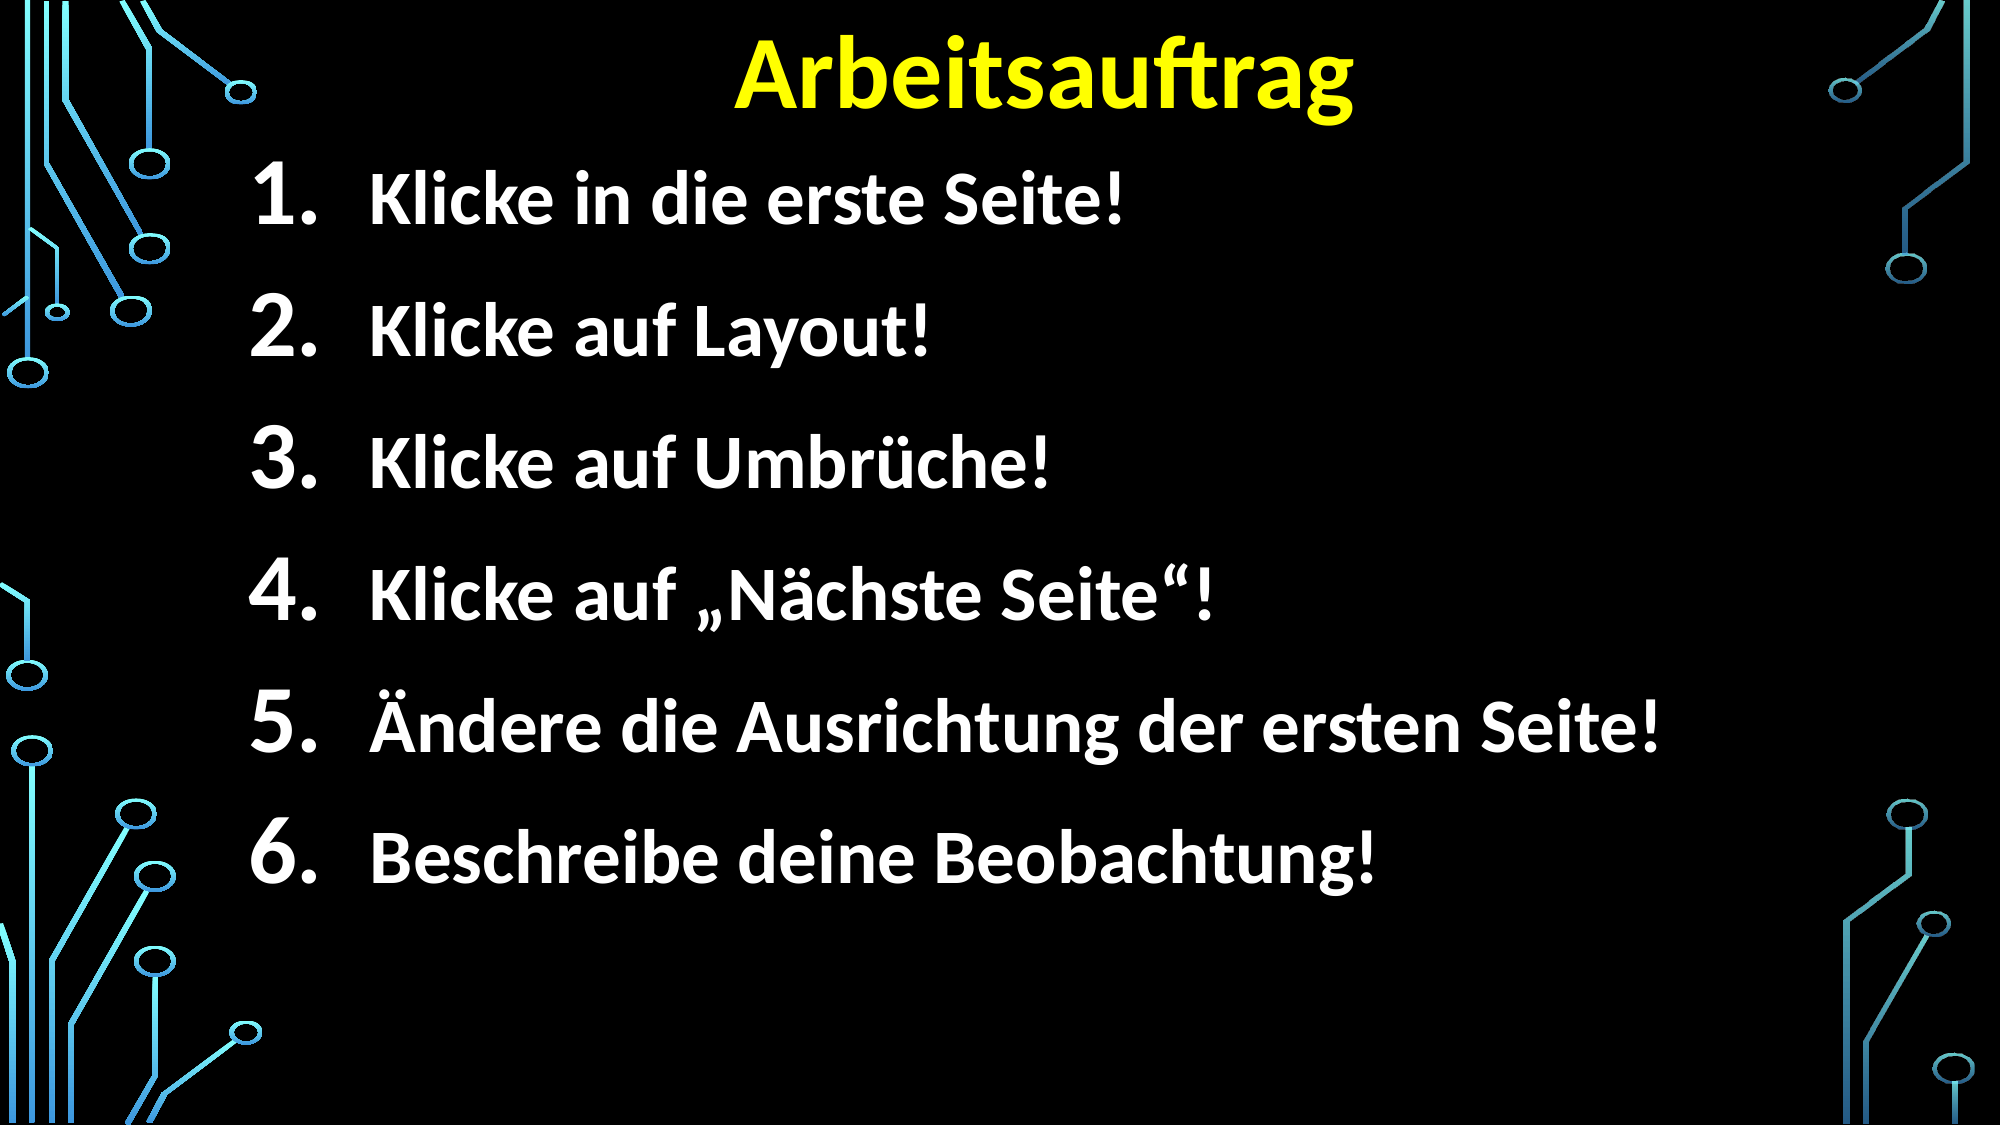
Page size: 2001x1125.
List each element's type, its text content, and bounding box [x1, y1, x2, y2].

list Klicke in die erste Seite! Klicke auf Layout! Klicke auf Umbrüche! Klicke auf „Nächste Seite“! Ändere die Ausrichtung der ersten Seite! Beschreibe deine Beobachtung! [233, 121, 1859, 1105]
title Arbeitsauftrag [233, 0, 1859, 121]
